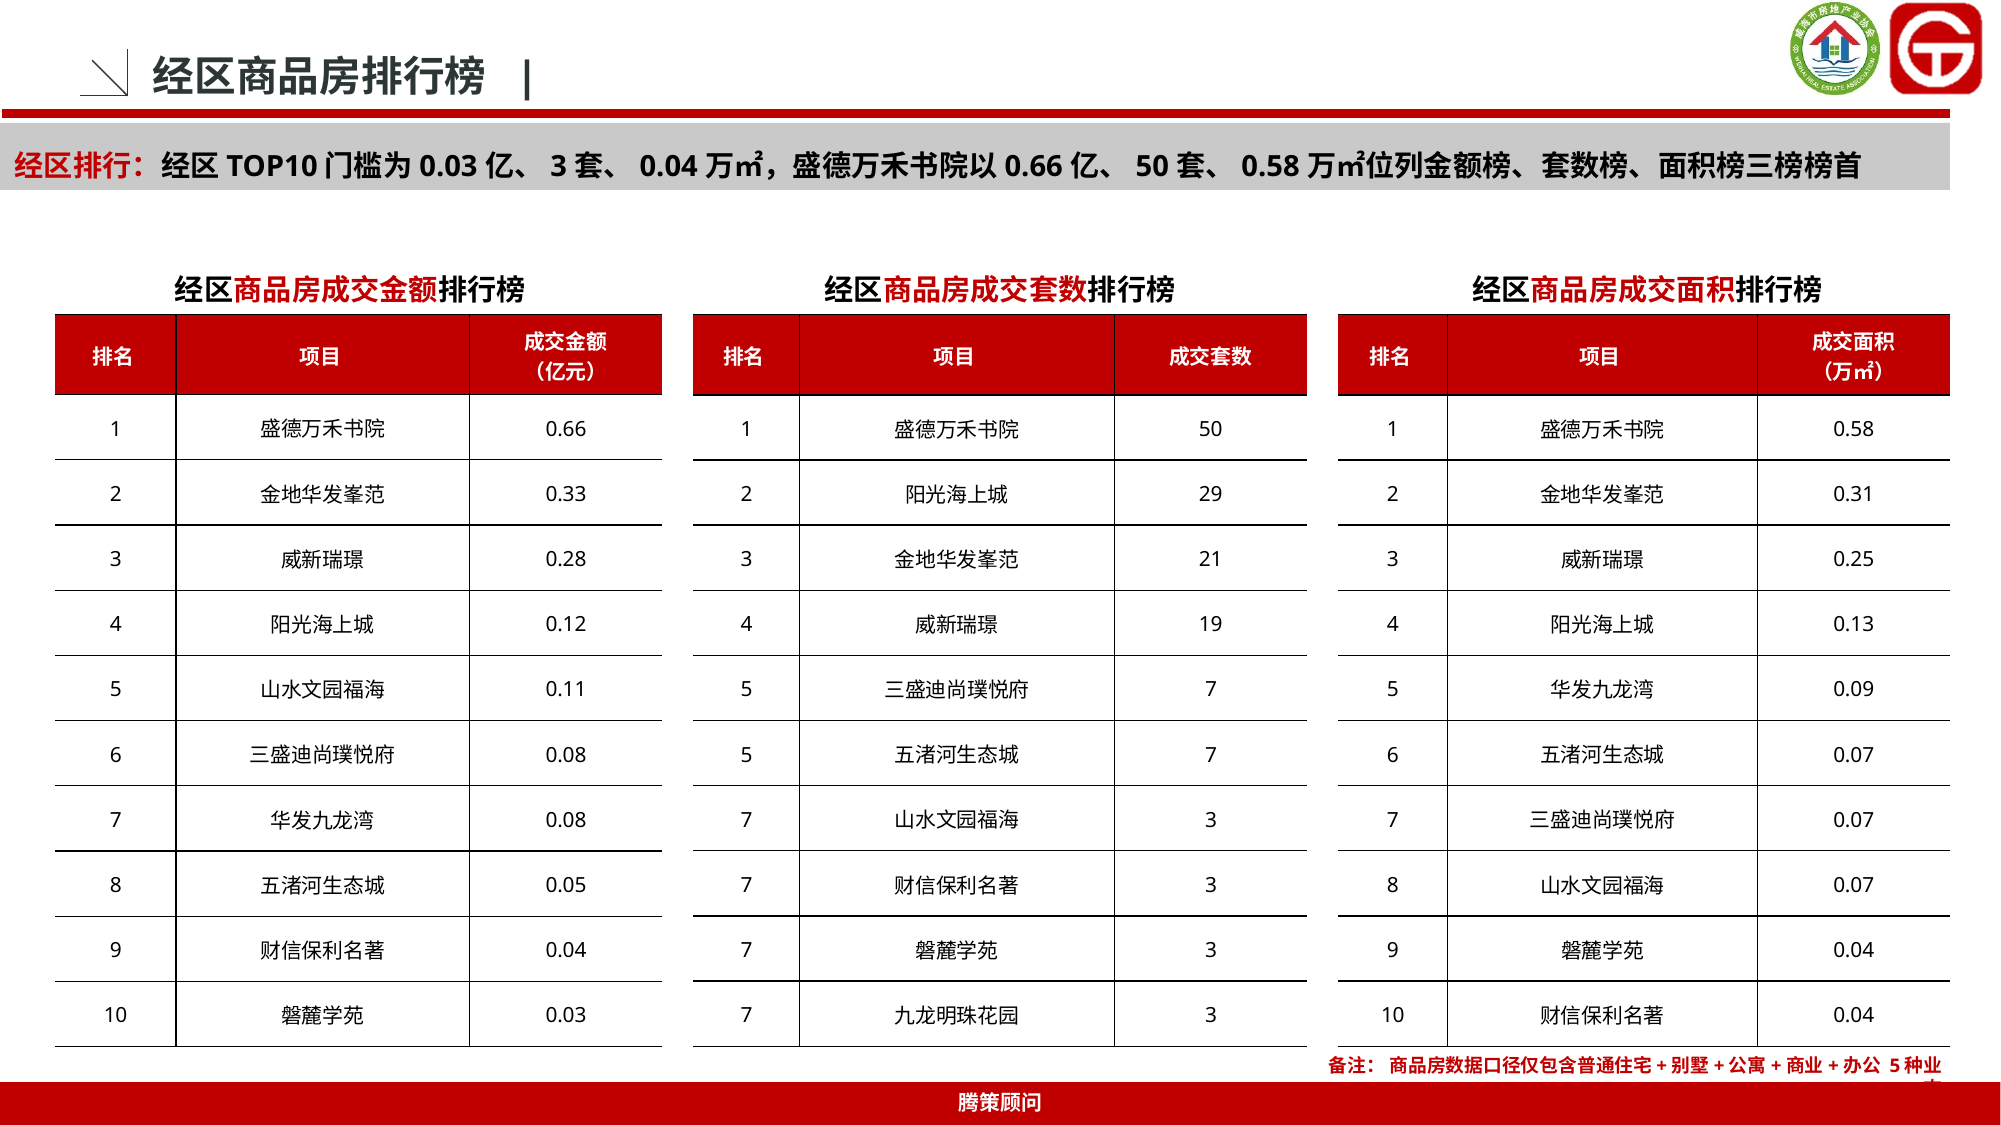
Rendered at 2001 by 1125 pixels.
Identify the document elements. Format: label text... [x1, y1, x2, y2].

table_cell 19 [1115, 591, 1307, 655]
table_cell 3 [1115, 851, 1307, 915]
table_cell 财信保利名著 [800, 851, 1114, 915]
table_cell 五渚河生态城 [800, 721, 1114, 785]
table_cell 7 [693, 982, 799, 1046]
table_cell 9 [55, 917, 175, 981]
table_cell 7 [1338, 786, 1447, 850]
table_cell 五渚河生态城 [1448, 721, 1757, 785]
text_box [80, 48, 128, 96]
table_cell 华发九龙湾 [1448, 656, 1757, 720]
table_header 排名 [55, 315, 175, 394]
table_cell 7 [693, 786, 799, 850]
table_cell 0.12 [470, 591, 662, 655]
table_cell 6 [55, 721, 175, 785]
table_cell 山水文园福海 [1448, 851, 1757, 915]
picture [1786, 0, 1989, 98]
table_cell 威新瑞璟 [177, 526, 469, 590]
table_cell 0.04 [470, 917, 662, 981]
table_cell 8 [1338, 851, 1447, 915]
table_cell 3 [1115, 982, 1307, 1046]
table_cell 2 [1338, 461, 1447, 524]
table_cell 10 [55, 982, 175, 1046]
text_box 备注： 商品房数据口径仅包含普通住宅+别墅+公寓+商业+办公 5种业态 [1295, 1046, 1957, 1107]
table_cell 山水文园福海 [800, 786, 1114, 850]
table_cell 0.07 [1758, 786, 1950, 850]
table_cell 0.33 [470, 460, 662, 524]
table_cell 山水文园福海 [177, 656, 469, 720]
table_cell 8 [55, 852, 175, 916]
table_cell 0.07 [1758, 851, 1950, 915]
table_header 项目 [800, 315, 1114, 394]
table_cell 4 [1338, 591, 1447, 655]
table_cell 29 [1115, 461, 1307, 524]
table_cell 磐麓学苑 [177, 982, 469, 1046]
table_cell 0.09 [1758, 656, 1950, 720]
table_cell 0.04 [1758, 982, 1950, 1046]
table_cell 3 [693, 526, 799, 590]
table_header 项目 [177, 315, 469, 394]
table_header 成交面积 （万㎡） [1758, 315, 1950, 394]
table_cell 0.11 [470, 656, 662, 720]
table_cell 0.66 [470, 395, 662, 459]
table_cell 威新瑞璟 [800, 591, 1114, 655]
table_cell 2 [693, 461, 799, 524]
table_cell 9 [1338, 917, 1447, 980]
table_cell 财信保利名著 [177, 917, 469, 981]
table_cell 5 [693, 656, 799, 720]
table_cell 7 [1115, 721, 1307, 785]
table_cell 0.13 [1758, 591, 1950, 655]
table_cell 三盛迪尚璞悦府 [800, 656, 1114, 720]
table_cell 1 [1338, 396, 1447, 459]
table_cell 金地华发峯范 [1448, 461, 1757, 524]
table_cell 5 [693, 721, 799, 785]
table_header 成交套数 [1115, 315, 1307, 394]
table_header 排名 [1338, 315, 1447, 394]
table_cell 0.25 [1758, 526, 1950, 590]
table_cell 7 [1115, 656, 1307, 720]
table_cell 4 [693, 591, 799, 655]
table_cell 0.58 [1758, 396, 1950, 459]
table_cell 0.28 [470, 526, 662, 590]
table_cell 金地华发峯范 [177, 460, 469, 524]
table_cell 3 [1115, 786, 1307, 850]
text_box 经区商品房排行榜 | [138, 41, 1236, 108]
text_box [159, 1047, 601, 1094]
table_cell 21 [1115, 526, 1307, 590]
text_box 经区商品房成交面积排行榜 [1338, 263, 1957, 314]
table_cell 阳光海上城 [1448, 591, 1757, 655]
table_cell 盛德万禾书院 [177, 395, 469, 459]
table_cell 磐麓学苑 [1448, 917, 1757, 980]
table_cell 2 [55, 460, 175, 524]
table_cell 3 [1115, 917, 1307, 980]
table_cell 50 [1115, 396, 1307, 459]
table_cell 0.03 [470, 982, 662, 1046]
table_cell 盛德万禾书院 [800, 396, 1114, 459]
table_cell 1 [693, 396, 799, 459]
table_cell 威新瑞璟 [1448, 526, 1757, 590]
table_cell 0.08 [470, 721, 662, 785]
table_cell 7 [693, 851, 799, 915]
table_cell 0.04 [1758, 917, 1950, 980]
table_cell 0.08 [470, 786, 662, 850]
table_cell 6 [1338, 721, 1447, 785]
table_cell 7 [693, 917, 799, 980]
table_cell 0.31 [1758, 461, 1950, 524]
table_cell 金地华发峯范 [800, 526, 1114, 590]
text_box 经区排行：经区TOP10门槛为0.03亿、3套、0.04万㎡，盛德万禾书院以0.66亿、50套、0.58万㎡位列金额榜、套数榜、面积榜三榜榜首 [0, 122, 1950, 190]
table_cell 0.05 [470, 852, 662, 916]
table_cell 财信保利名著 [1448, 982, 1757, 1046]
table_cell 5 [1338, 656, 1447, 720]
table_cell 10 [1338, 982, 1447, 1046]
table_header 项目 [1448, 315, 1757, 394]
table_header 排名 [693, 315, 799, 394]
table_cell 0.07 [1758, 721, 1950, 785]
table_cell 九龙明珠花园 [800, 982, 1114, 1046]
table_cell 阳光海上城 [177, 591, 469, 655]
table_header 成交金额 （亿元） [470, 315, 662, 394]
table_cell 4 [55, 591, 175, 655]
table_cell 五渚河生态城 [177, 852, 469, 916]
table_cell 7 [55, 786, 175, 850]
table_cell 3 [55, 526, 175, 590]
text_box 经区商品房成交套数排行榜 [693, 263, 1308, 314]
table_cell 华发九龙湾 [177, 786, 469, 850]
table_cell 5 [55, 656, 175, 720]
text_box 经区商品房成交金额排行榜 [43, 263, 658, 314]
table_cell 1 [55, 395, 175, 459]
table_cell 3 [1338, 526, 1447, 590]
table_cell 盛德万禾书院 [1448, 396, 1757, 459]
table_cell 磐麓学苑 [800, 917, 1114, 980]
table_cell 阳光海上城 [800, 461, 1114, 524]
table_cell 三盛迪尚璞悦府 [1448, 786, 1757, 850]
table_cell 三盛迪尚璞悦府 [177, 721, 469, 785]
